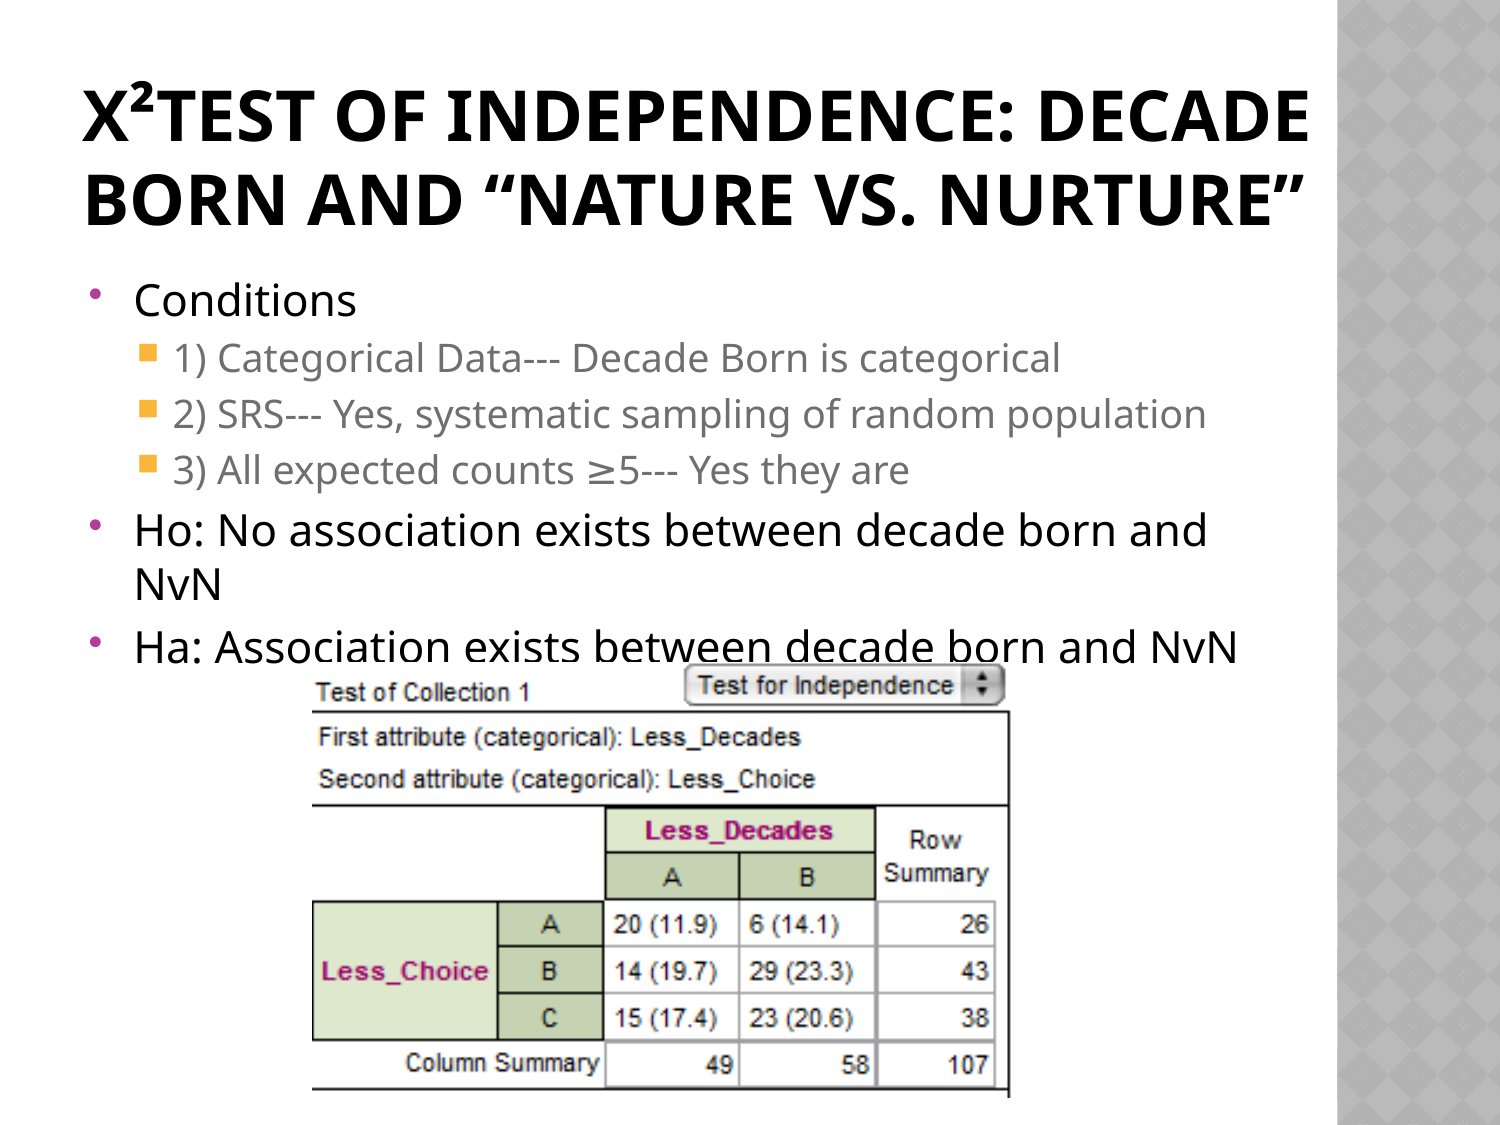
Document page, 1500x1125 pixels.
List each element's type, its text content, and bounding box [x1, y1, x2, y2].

picture [312, 662, 1013, 1099]
title X²Test of independence: Decade born and “Nature Vs. Nurture” [75, 52, 1338, 240]
list Conditions 1) Categorical Data--- Decade Born is categorical 2) SRS--- Yes, systematic sampling of random population 3) All expected counts ≥5--- Yes they are Ho: No association exists between decade born and NvN Ha: Association exists between decade born and NvN [74, 263, 1263, 701]
